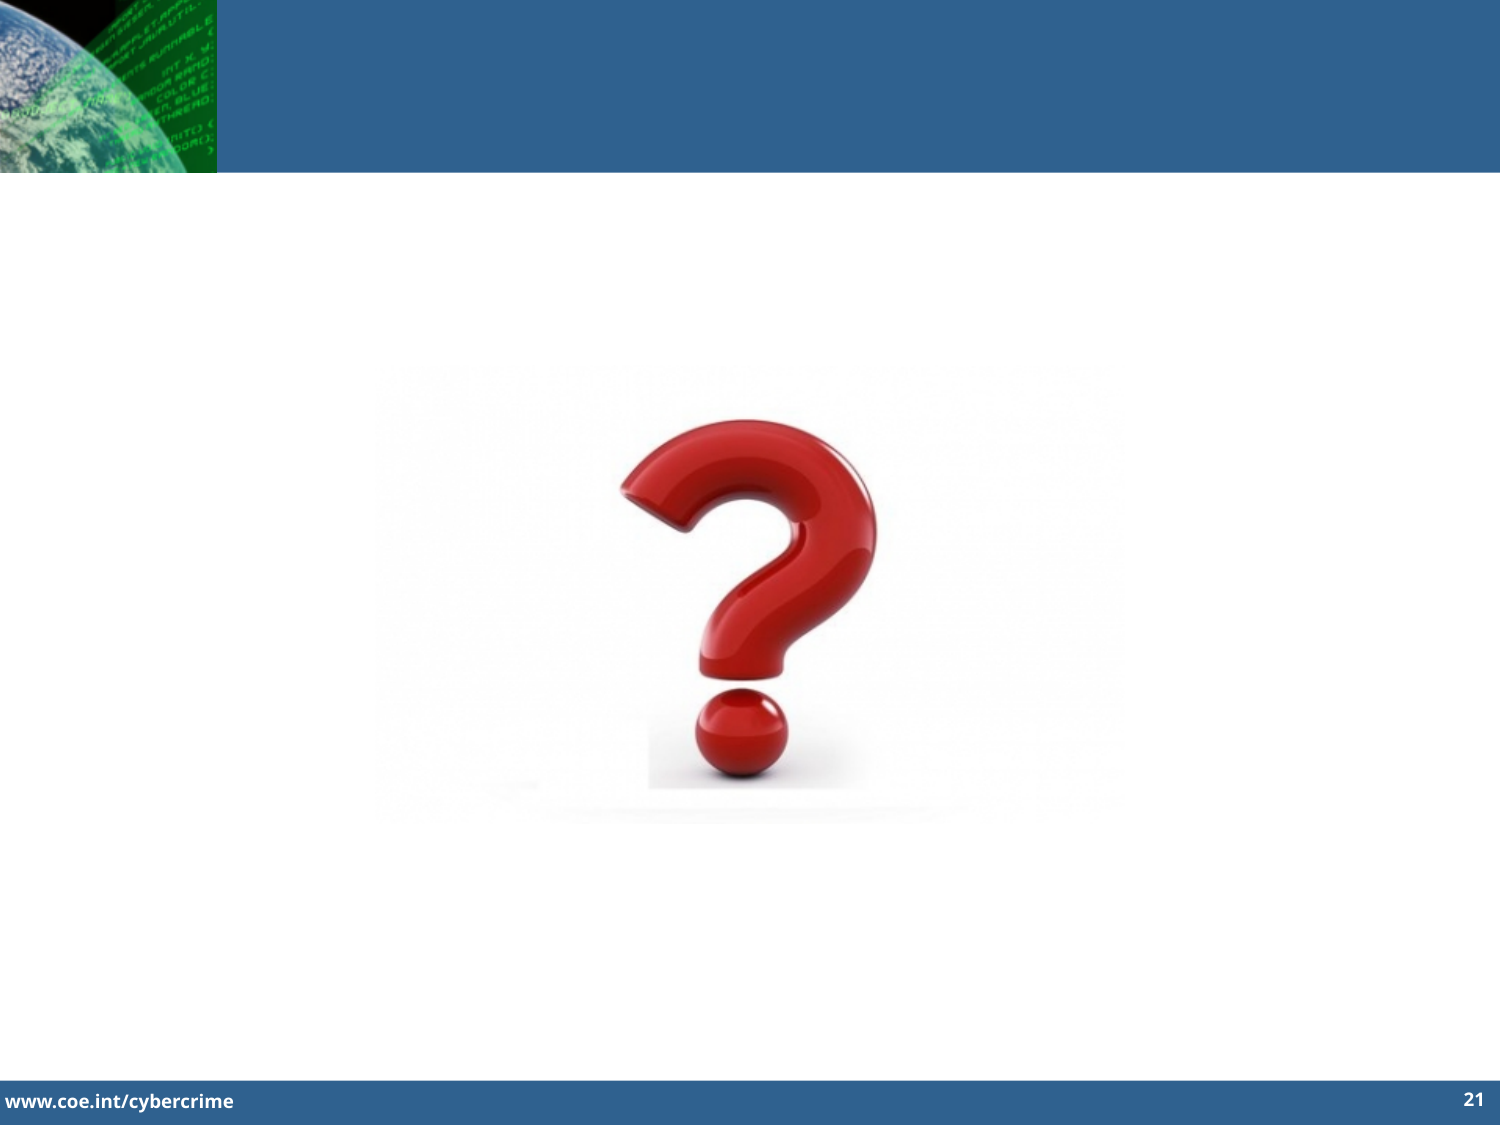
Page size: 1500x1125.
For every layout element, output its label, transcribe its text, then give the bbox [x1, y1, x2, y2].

picture [0, 0, 217, 173]
slide_number 21 [1162, 1080, 1500, 1125]
picture [375, 365, 1125, 824]
